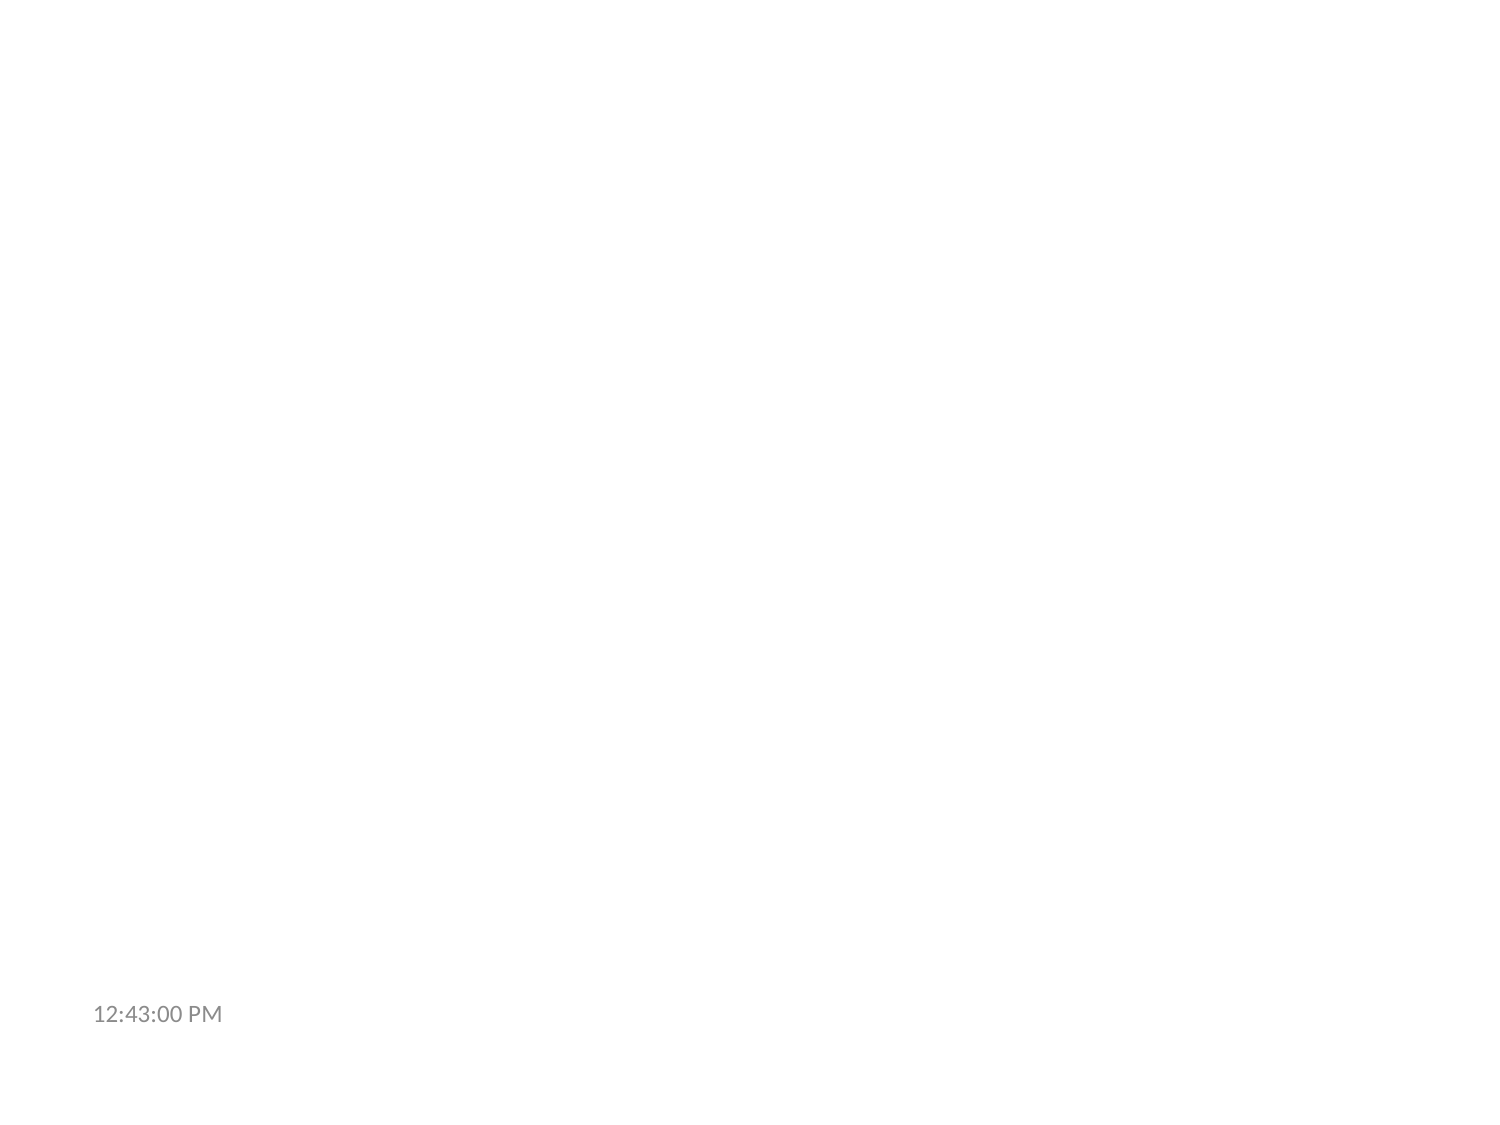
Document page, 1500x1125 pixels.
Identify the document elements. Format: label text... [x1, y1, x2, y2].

text_box 3:35:09 PM [77, 982, 428, 1043]
